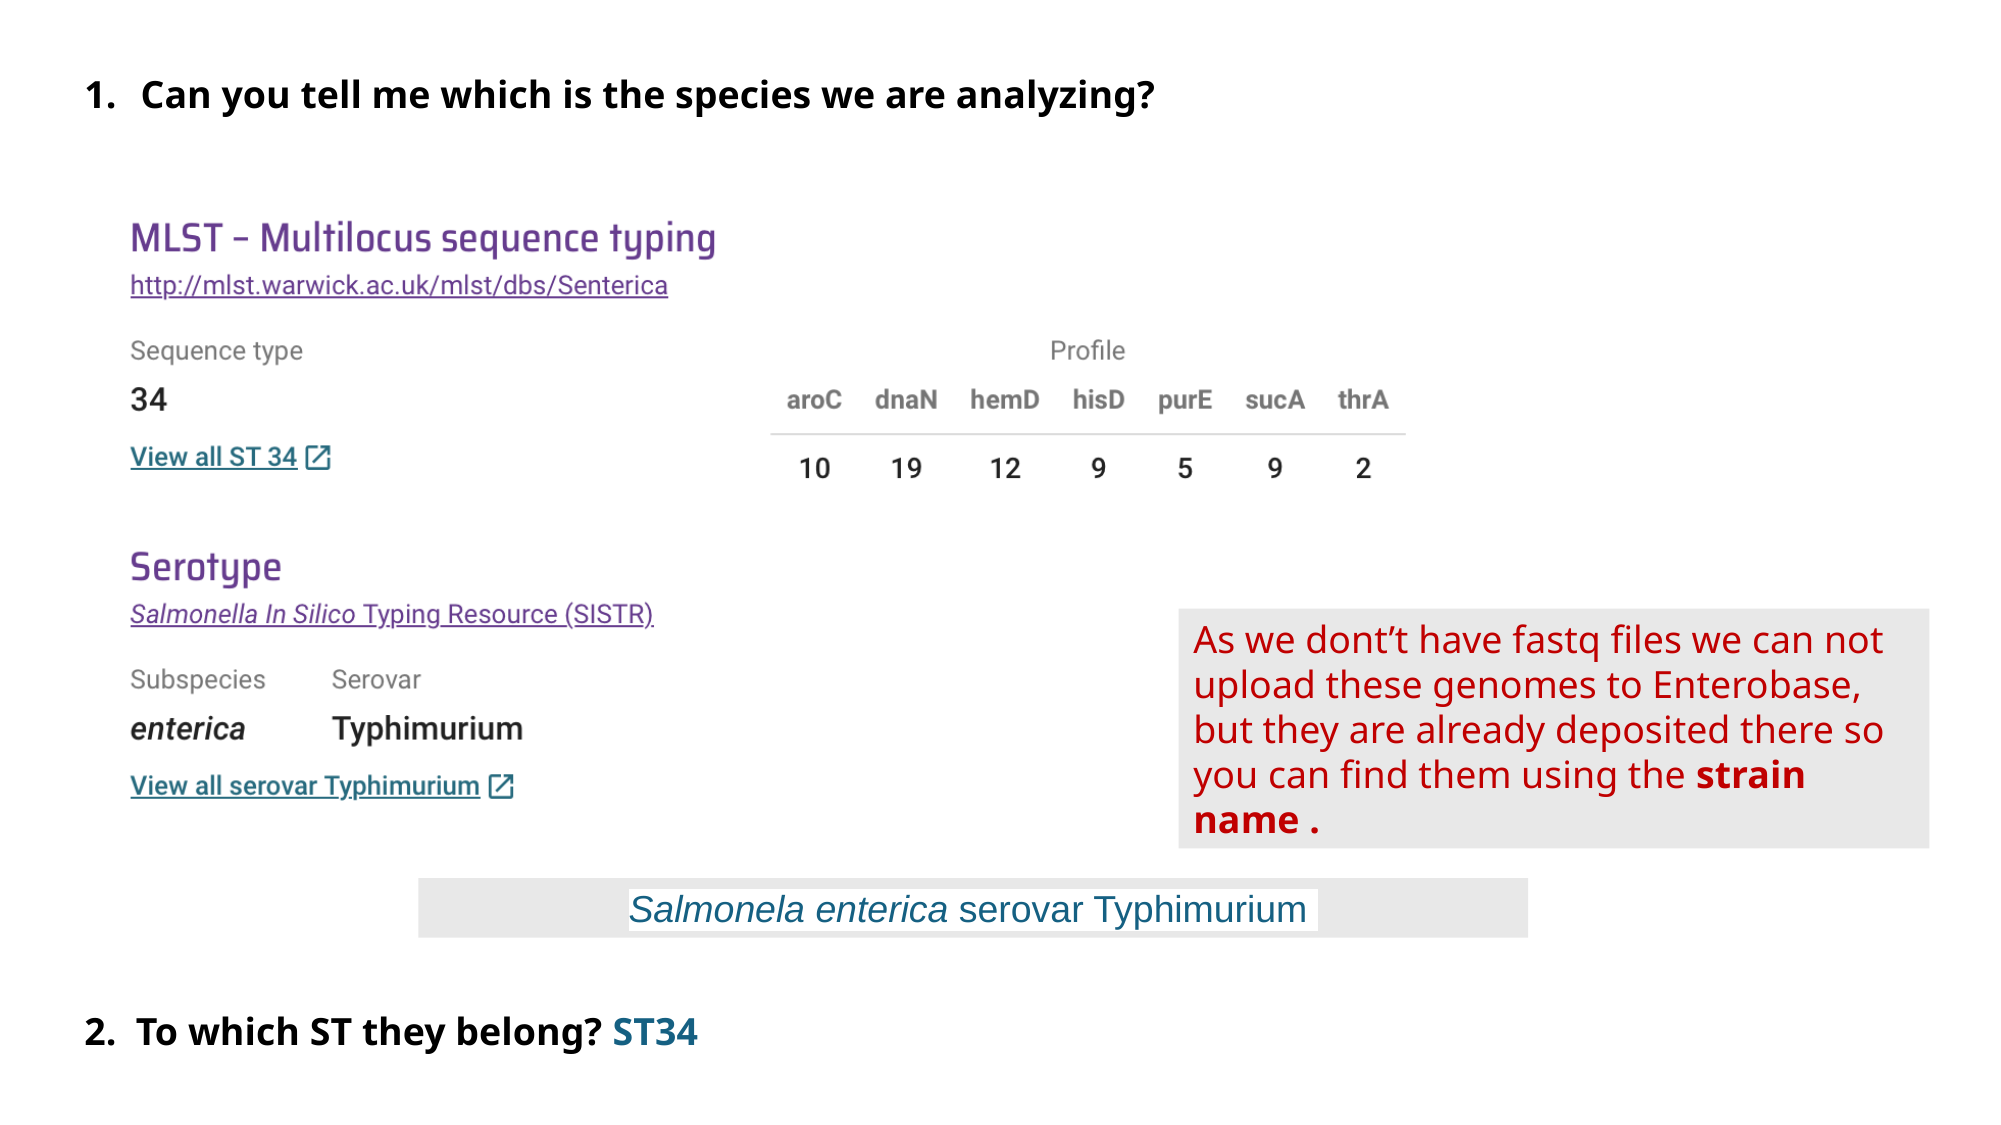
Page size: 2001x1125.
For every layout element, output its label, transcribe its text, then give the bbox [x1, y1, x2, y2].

text_box Can you tell me which is the species we are analyzing? [69, 63, 1629, 124]
text_box 2. To which ST they belong? ST34 [69, 1000, 1629, 1061]
picture [99, 185, 1660, 856]
text_box Salmonela enterica serovar Typhimurium [418, 878, 1529, 938]
text_box As we dont’t have fastq files we can not upload these genomes to Enterobase, but they are already deposited there so you can find them using the strain name . [1660, 608, 1930, 849]
